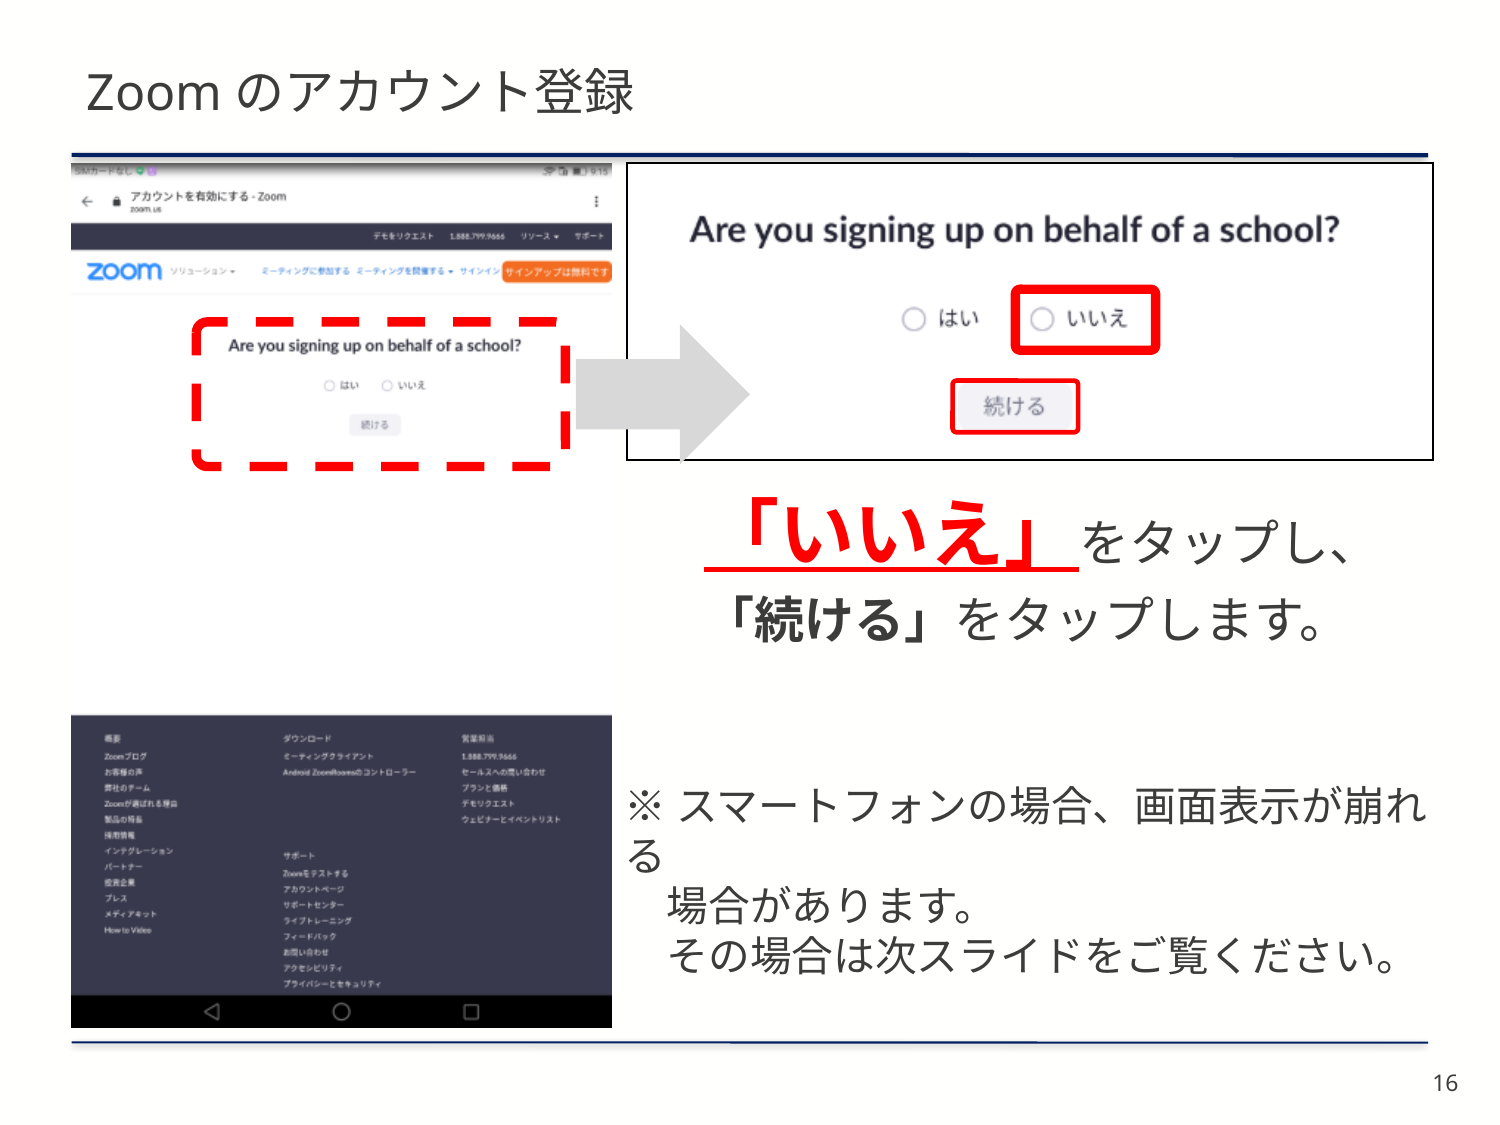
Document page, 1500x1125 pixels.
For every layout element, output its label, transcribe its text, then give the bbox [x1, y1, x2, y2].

text_box ※スマートフォンの場合、画面表示が崩れる 場合があります。 その場合は次スライドをご覧ください。 [616, 747, 1482, 1013]
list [71, 163, 612, 1028]
slide_number 16 [1417, 1055, 1489, 1113]
text_box 「いいえ」をタップし、 「続ける」をタップします。 [698, 478, 1401, 656]
text_box [616, 357, 622, 432]
title Zoomのアカウント登録 [71, 37, 1429, 143]
picture [627, 163, 1432, 460]
